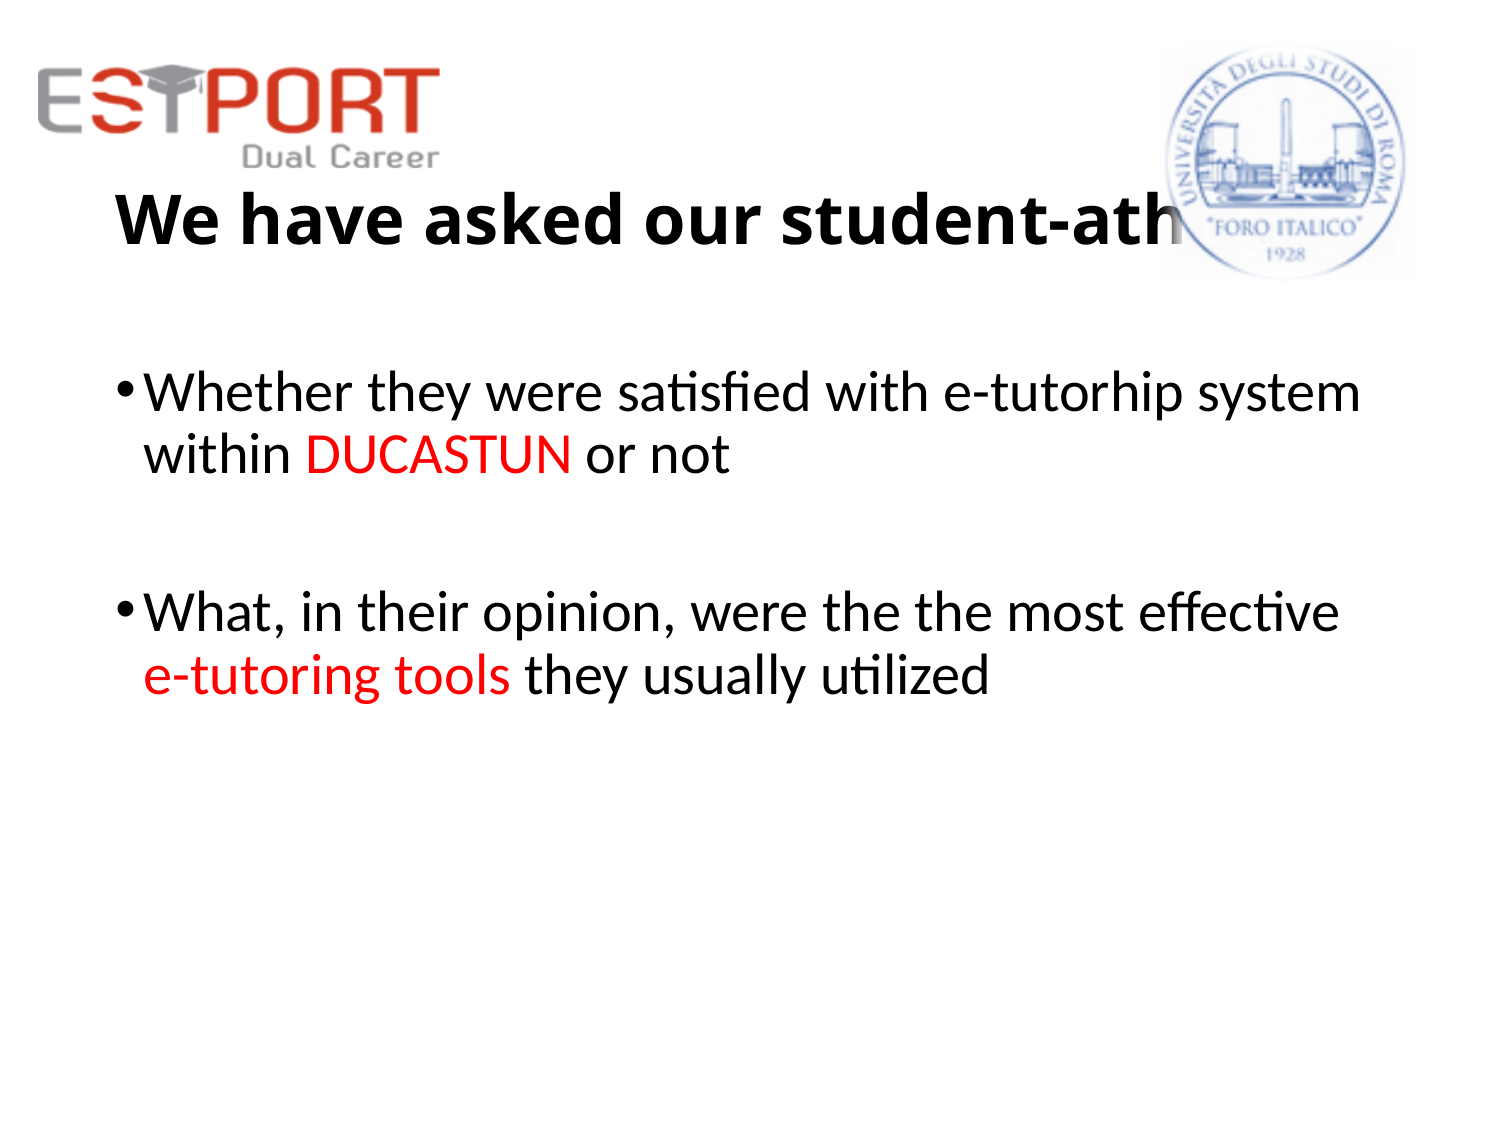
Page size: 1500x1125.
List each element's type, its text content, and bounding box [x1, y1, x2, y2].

picture [1155, 42, 1420, 284]
picture [37, 19, 445, 200]
list Whether they were satisfied with e-tutorhip system within DUCASTUN or not What, in their opinion, were the the most effective e-tutoring tools they usually utilized [100, 353, 1395, 1067]
title We have asked our student-athlets… [100, 113, 1395, 332]
